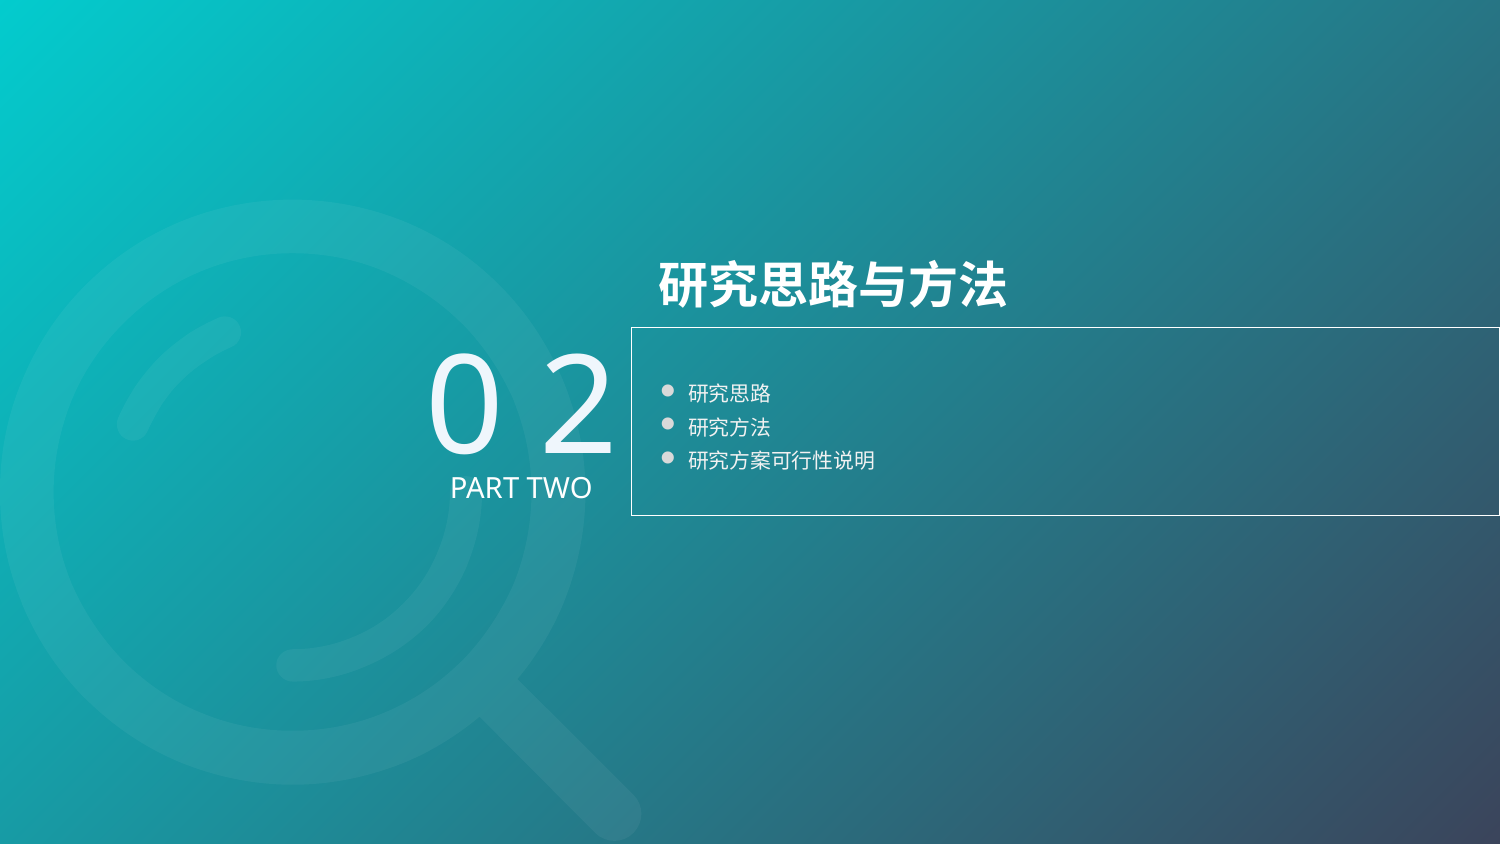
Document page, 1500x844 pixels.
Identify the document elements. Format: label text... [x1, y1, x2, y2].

text_box 0 2 [410, 308, 634, 489]
text_box [631, 327, 1500, 516]
text_box 研究思路与方法 [642, 242, 1248, 325]
text_box PART TWO [422, 462, 621, 512]
text_box [0, 199, 642, 841]
text_box 研究思路 研究方法 研究方案可行性说明 [645, 365, 890, 480]
